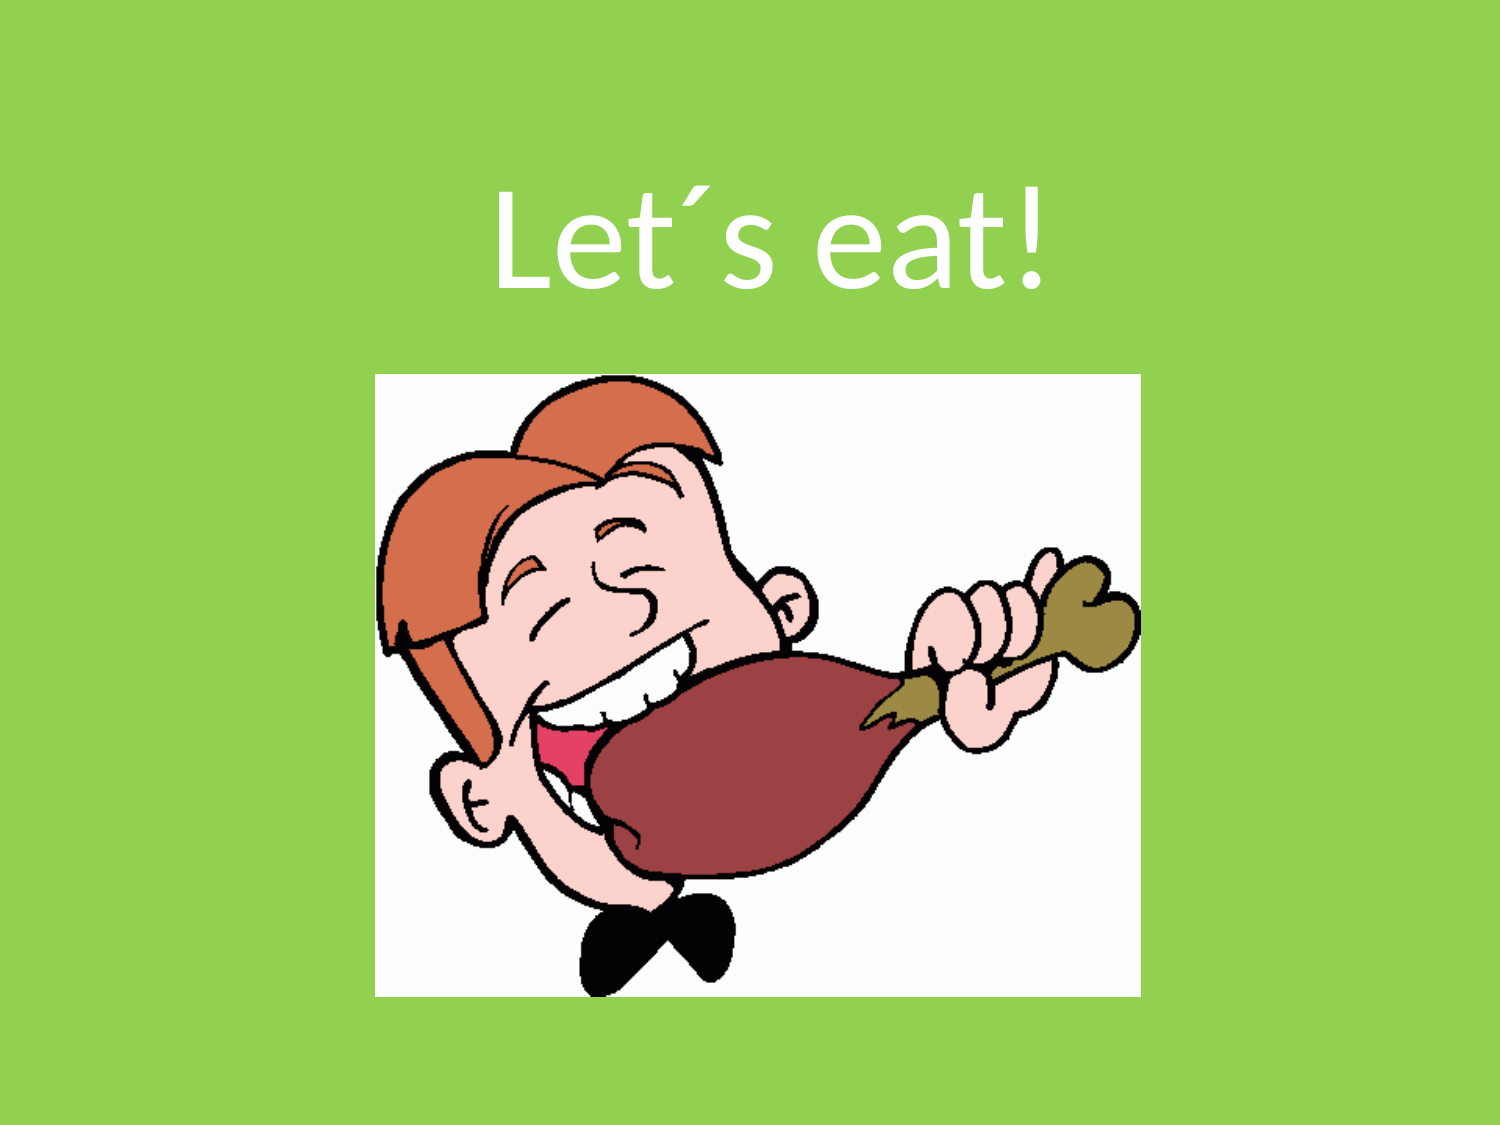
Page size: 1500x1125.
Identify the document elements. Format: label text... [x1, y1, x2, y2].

title Let´s eat! [105, 82, 1442, 375]
picture [374, 374, 1141, 997]
